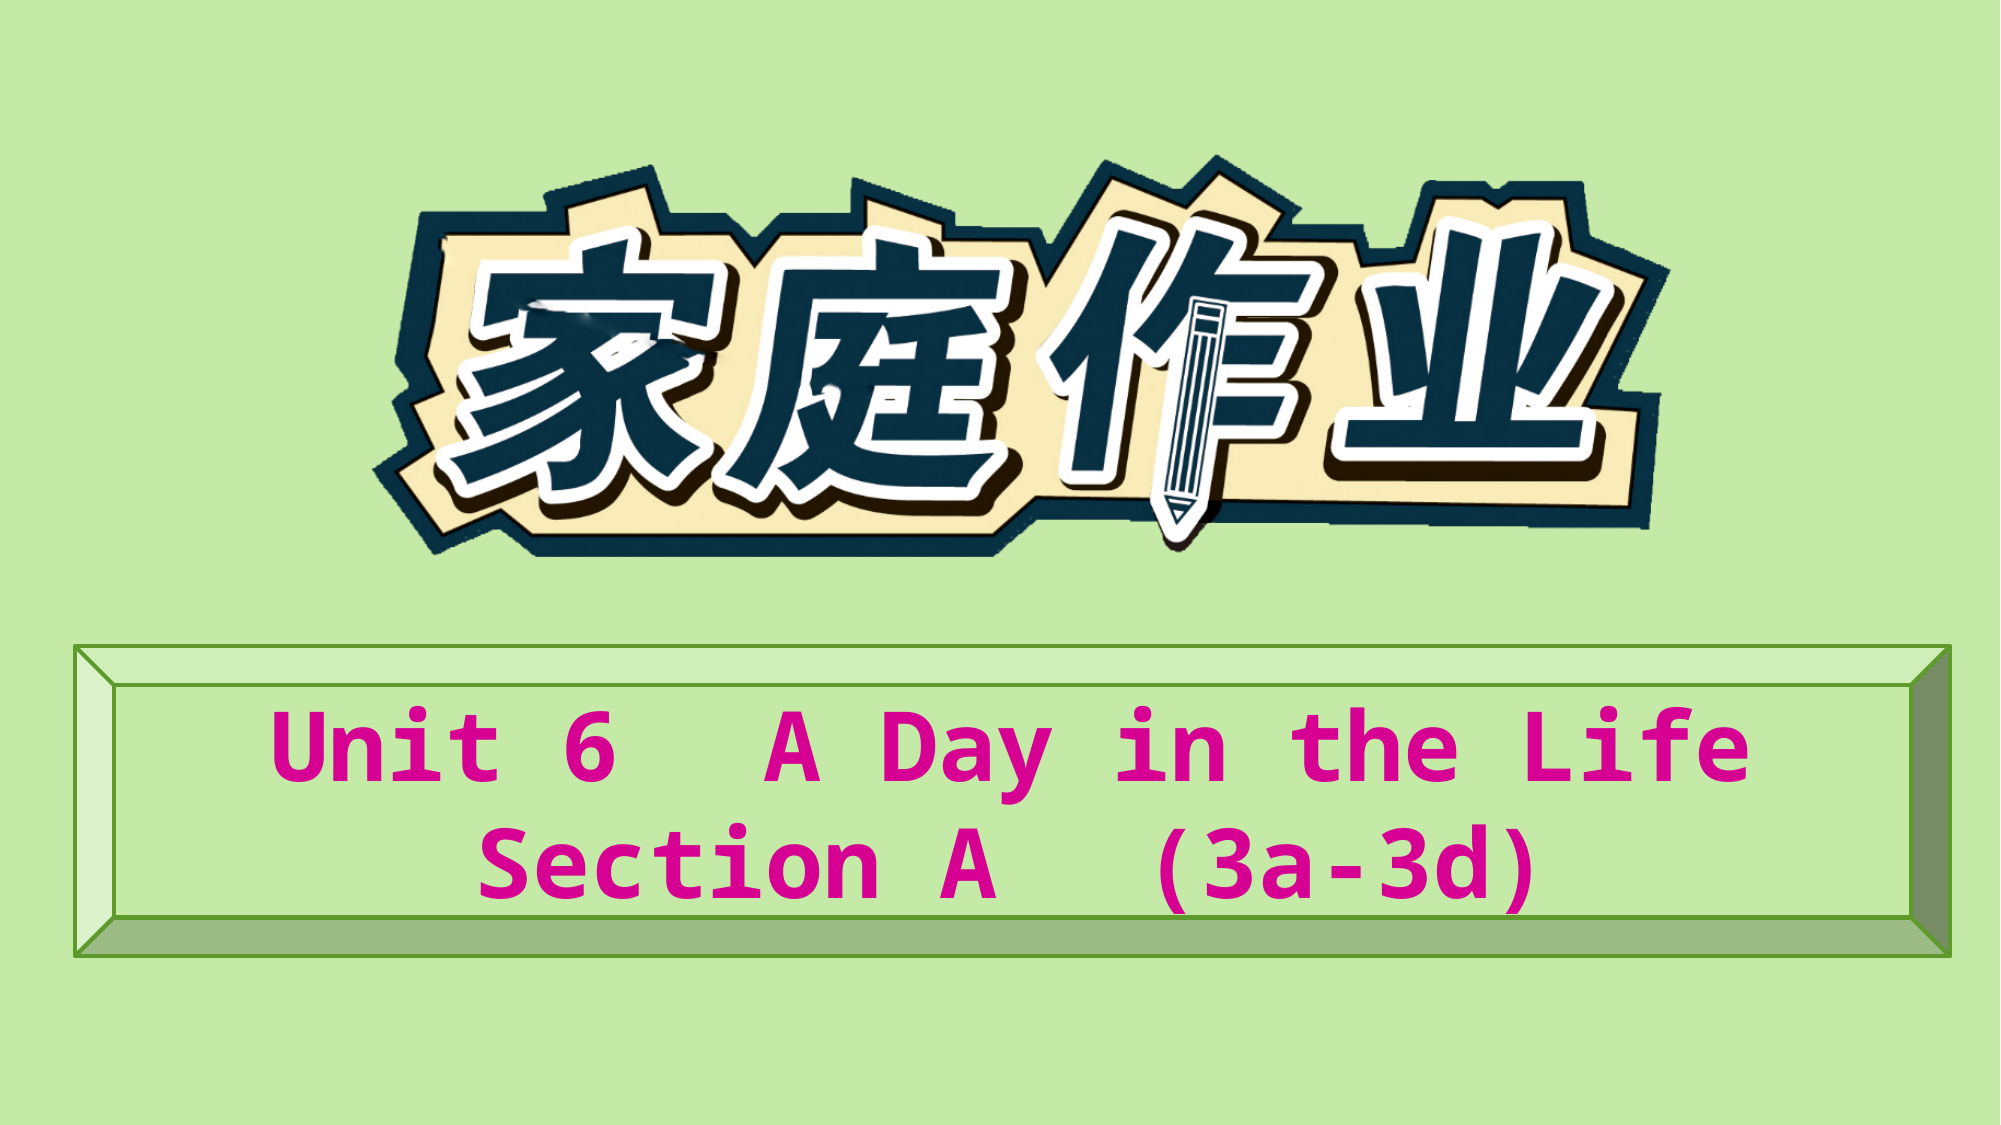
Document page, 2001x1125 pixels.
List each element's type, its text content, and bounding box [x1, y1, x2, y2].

picture [369, 87, 1675, 644]
text_box Unit 6 A Day in the Life Section A (3a-3d) [73, 644, 1952, 958]
